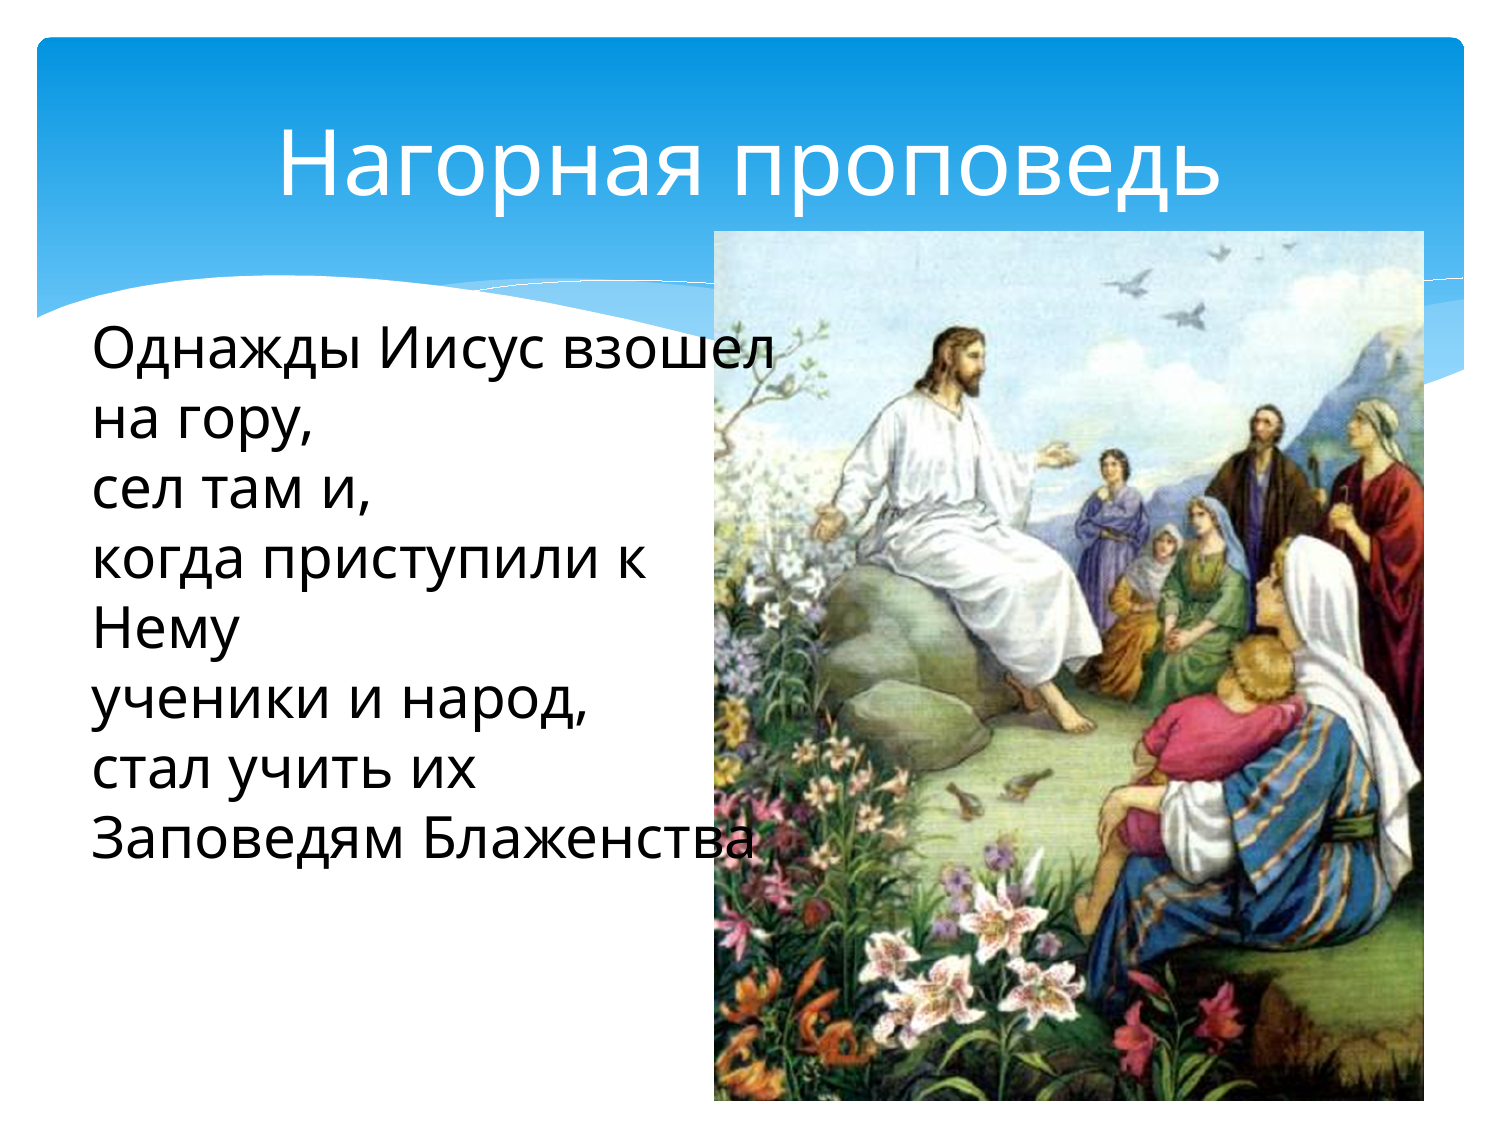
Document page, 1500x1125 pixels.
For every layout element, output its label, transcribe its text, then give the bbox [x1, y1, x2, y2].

title Нагорная проповедь [75, 55, 1425, 261]
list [714, 231, 1424, 1101]
text_box Однажды Иисус взошел на гору, сел там и, когда приступили к Нему ученики и народ, стал учить их Заповедям Блаженства [76, 302, 708, 878]
